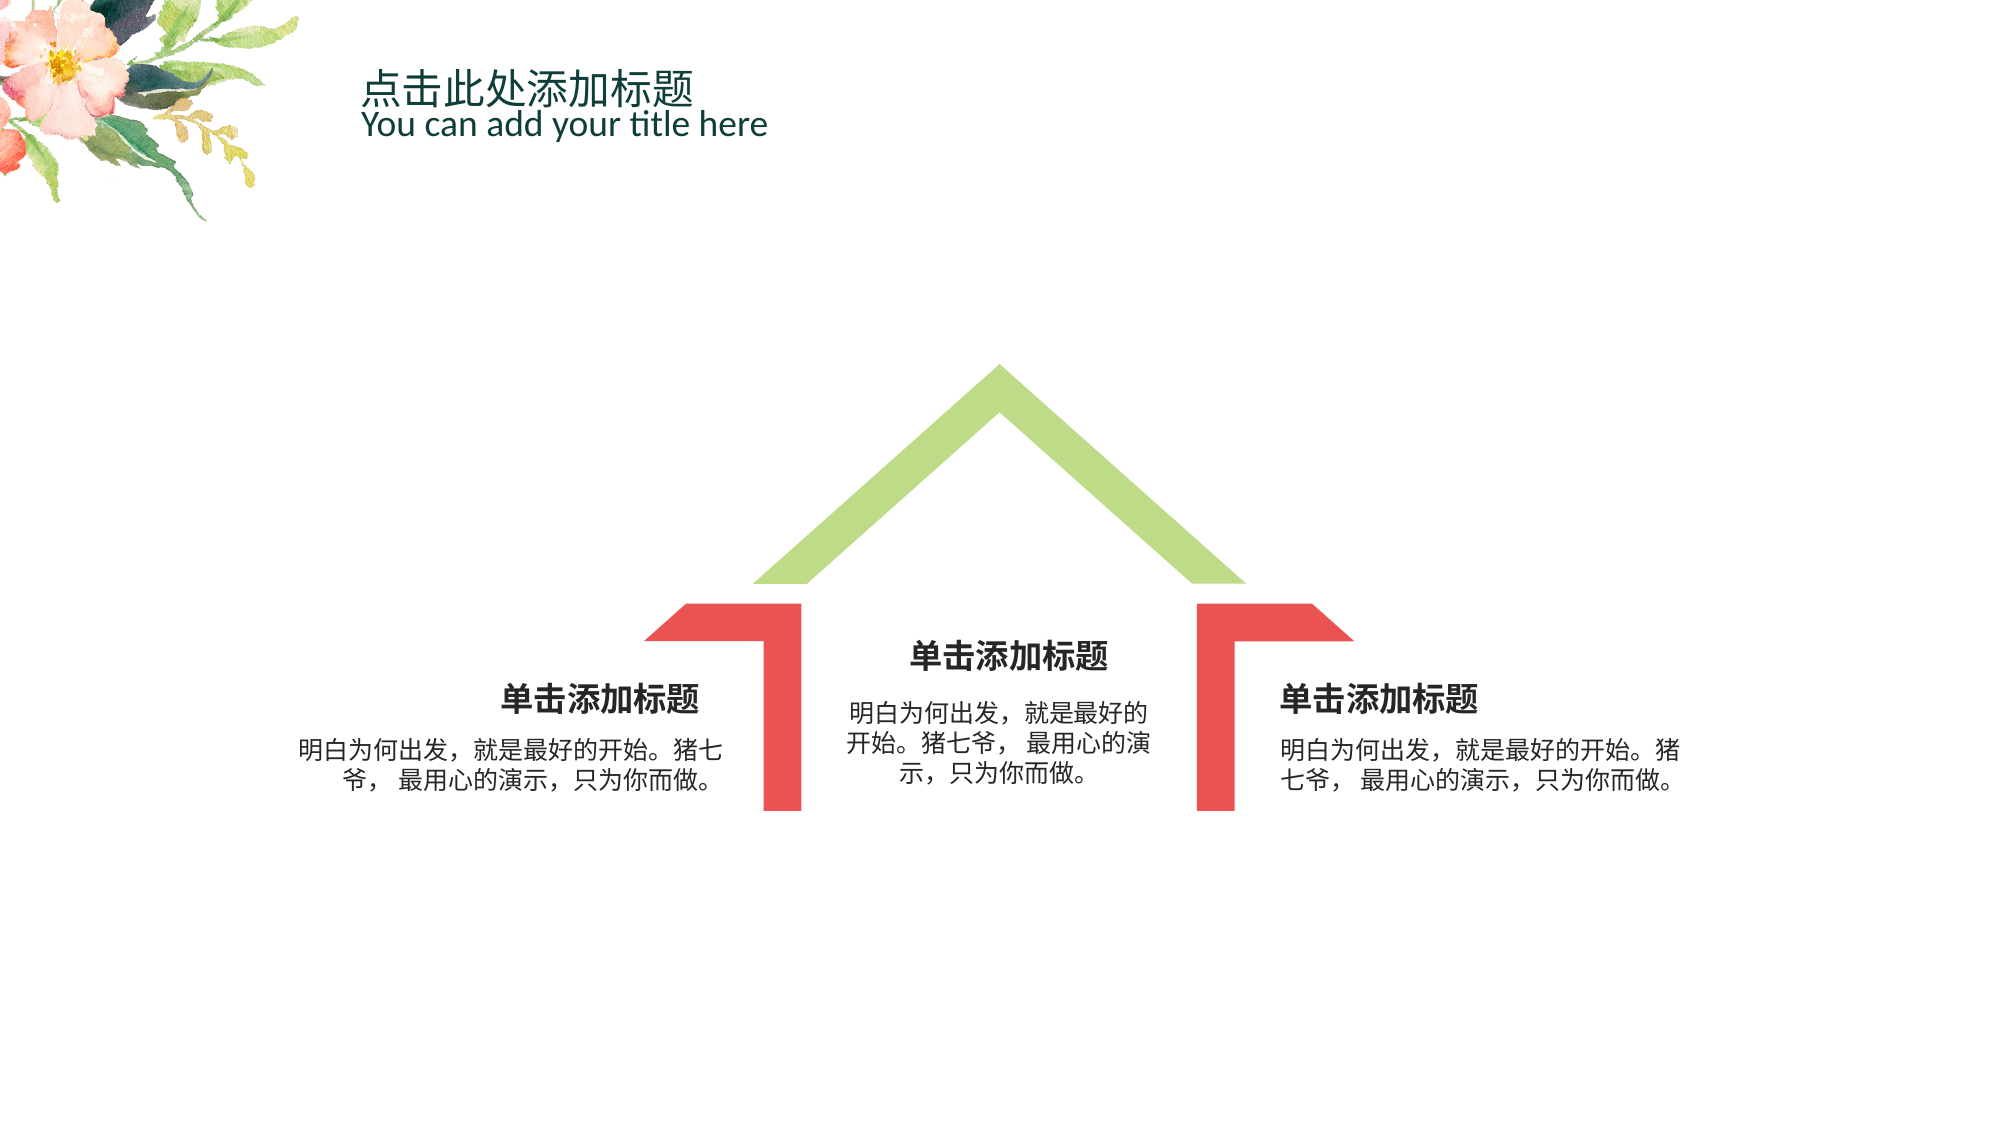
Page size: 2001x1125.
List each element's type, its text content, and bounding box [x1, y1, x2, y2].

text_box [752, 364, 1247, 584]
picture [0, 0, 306, 224]
text_box 明白为何出发，就是最好的开始。猪七爷， 最用心的演示，只为你而做。 [283, 734, 724, 795]
text_box 明白为何出发，就是最好的开始。猪七爷， 最用心的演示，只为你而做。 [1280, 734, 1696, 795]
text_box [1196, 603, 1355, 811]
text_box 单击添加标题 [477, 669, 724, 726]
text_box 单击添加标题 [1263, 669, 1495, 726]
text_box 明白为何出发，就是最好的开始。猪七爷， 最用心的演示，只为你而做。 [839, 697, 1160, 788]
text_box You can add your title here [346, 91, 785, 152]
text_box [643, 603, 802, 811]
text_box 点击此处添加标题 [345, 55, 710, 121]
text_box 单击添加标题 [893, 627, 1126, 684]
